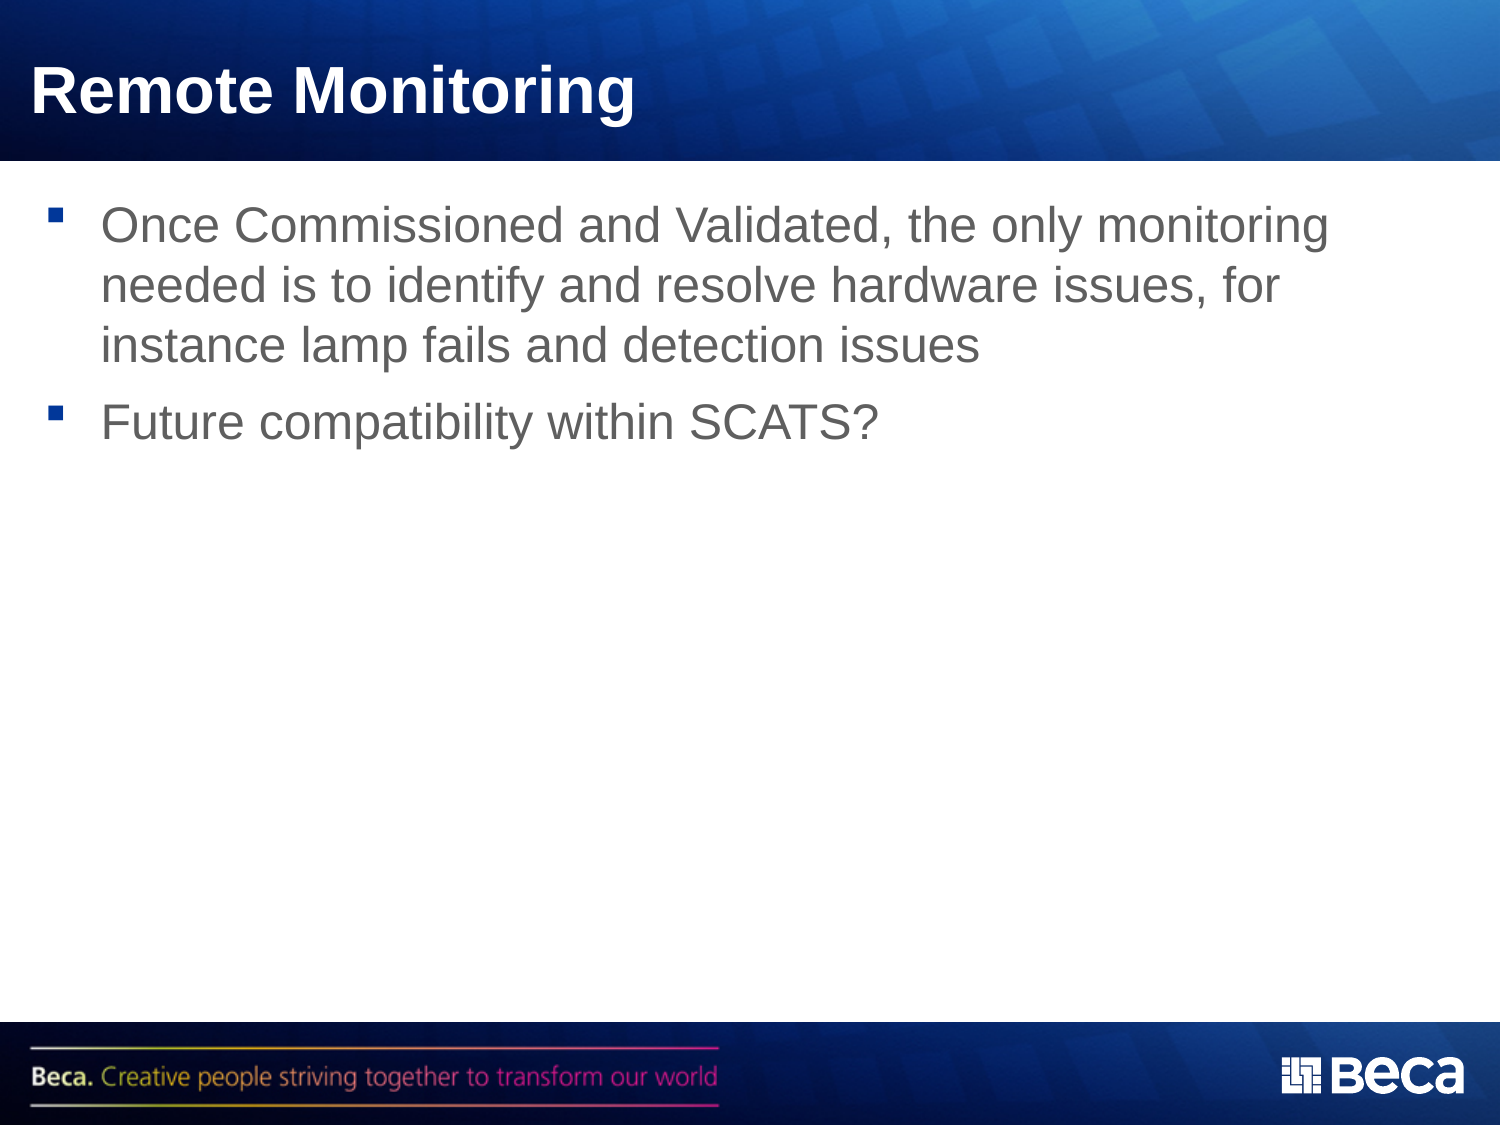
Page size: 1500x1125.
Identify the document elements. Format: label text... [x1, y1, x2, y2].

picture [0, 0, 1500, 161]
list Once Commissioned and Validated, the only monitoring needed is to identify and resolve hardware issues, for instance lamp fails and detection issues Future compatibility within SCATS? [29, 184, 1471, 988]
picture [0, 1022, 1500, 1125]
title Remote Monitoring [30, 7, 1500, 149]
